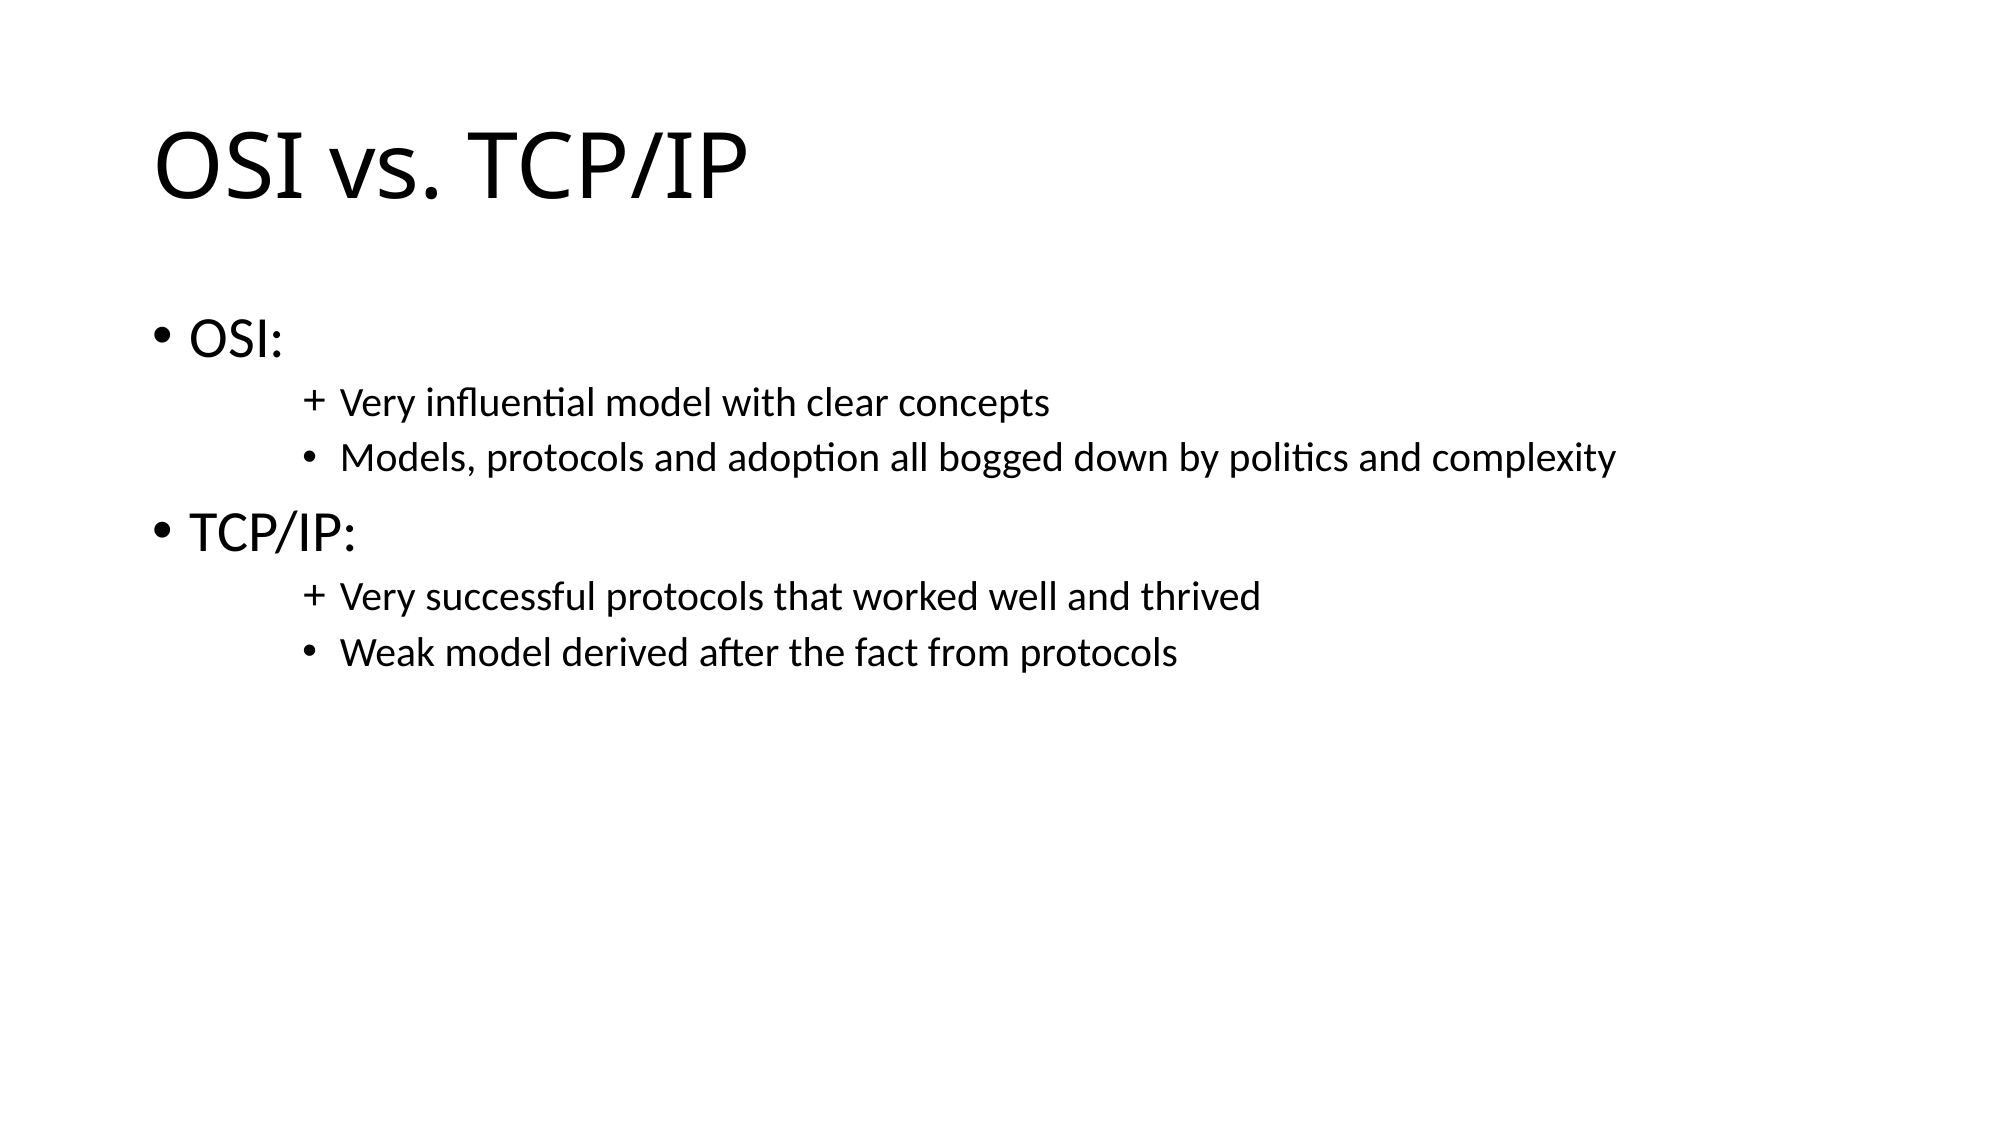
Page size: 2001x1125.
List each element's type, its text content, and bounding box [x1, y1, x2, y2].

list OSI: Very influential model with clear concepts Models, protocols and adoption all bogged down by politics and complexity TCP/IP: Very successful protocols that worked well and thrived Weak model derived after the fact from protocols [137, 299, 1863, 1014]
title OSI vs. TCP/IP [137, 59, 1863, 278]
